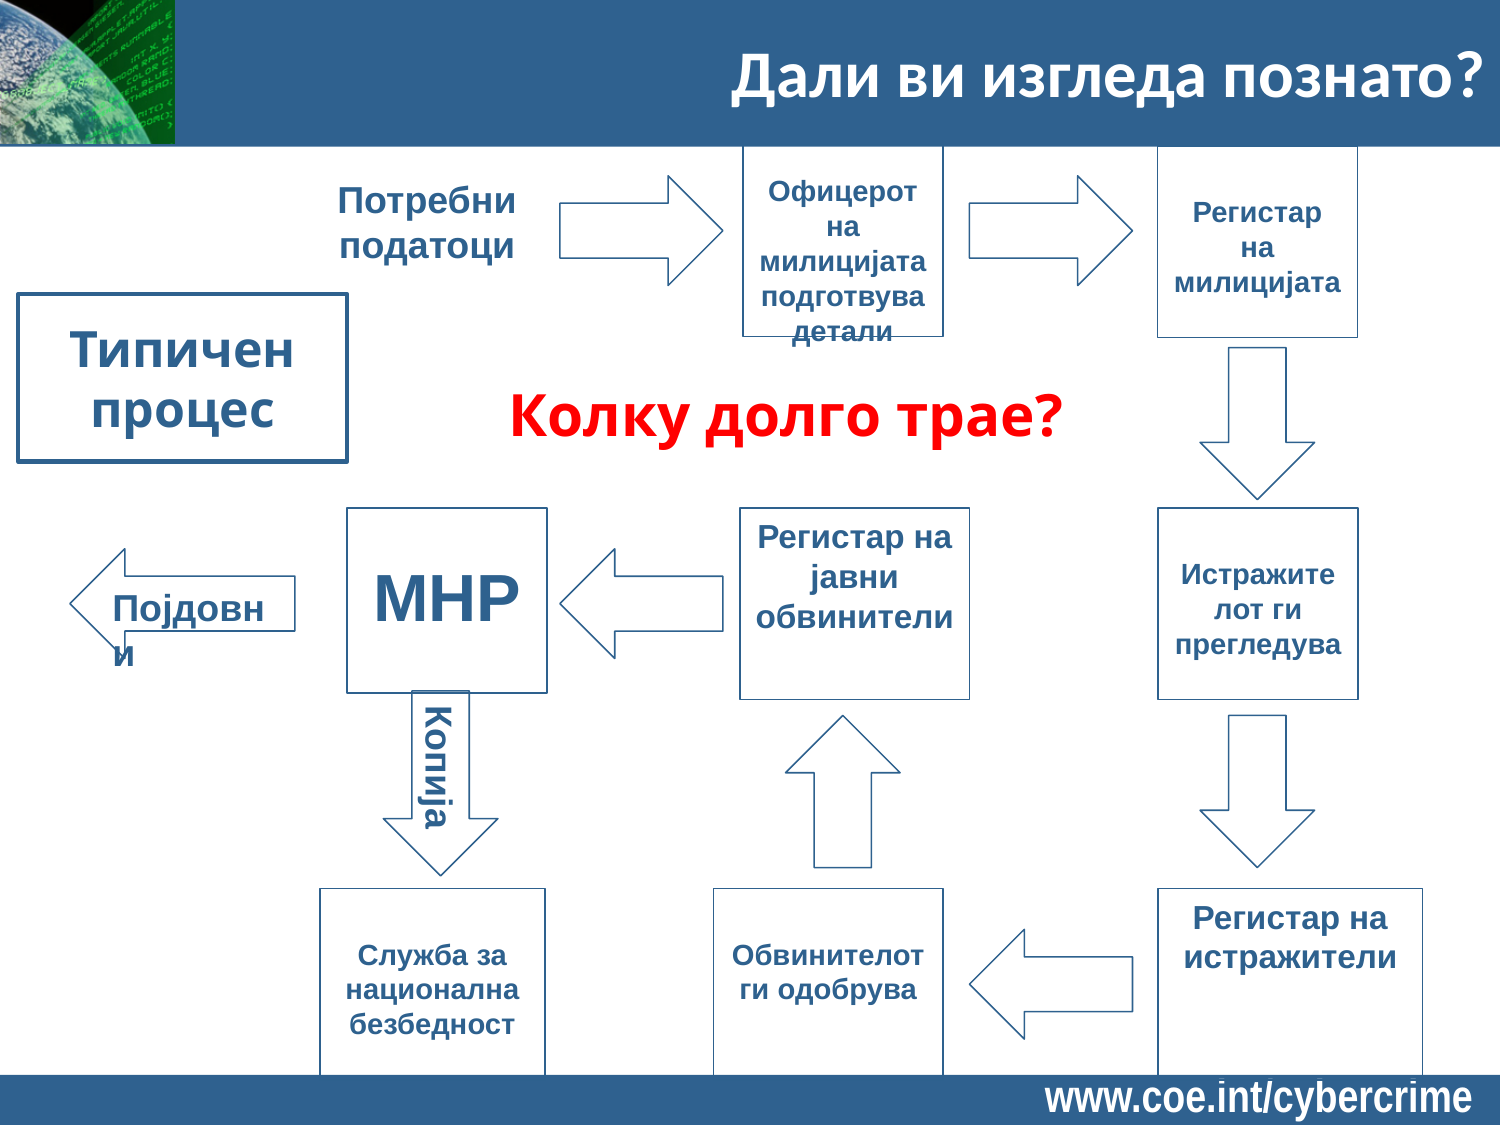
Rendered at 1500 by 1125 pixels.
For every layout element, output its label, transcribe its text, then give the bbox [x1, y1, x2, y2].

text_box www.coe.int/cybercrime [1030, 1059, 1500, 1125]
text_box Дали ви изгледа познато? [179, 0, 1500, 149]
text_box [17, 113, 1423, 1081]
picture [0, 0, 175, 144]
text_box [0, 1073, 1030, 1125]
